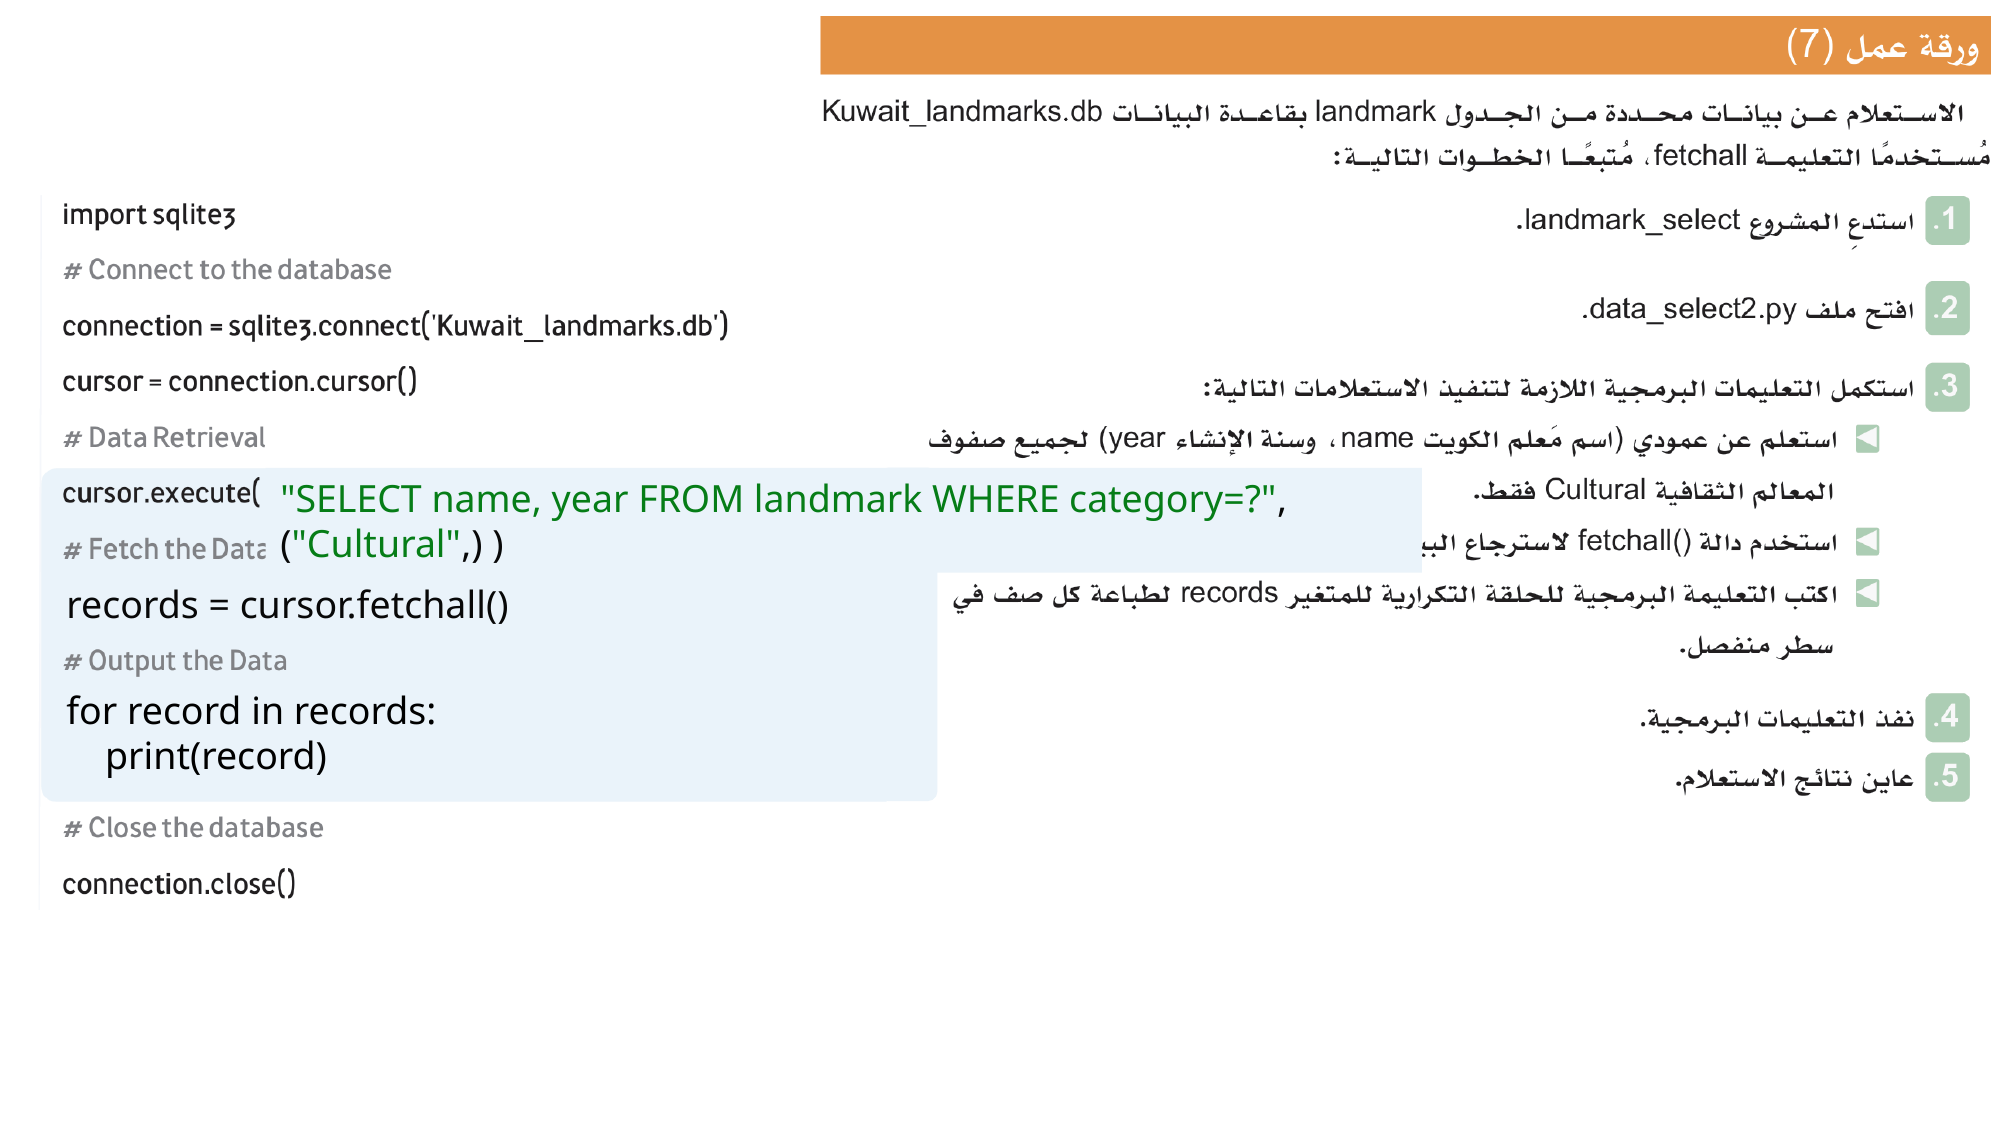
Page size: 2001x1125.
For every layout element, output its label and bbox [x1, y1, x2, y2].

text_box [6, 175, 938, 917]
text_box [806, 0, 2000, 833]
